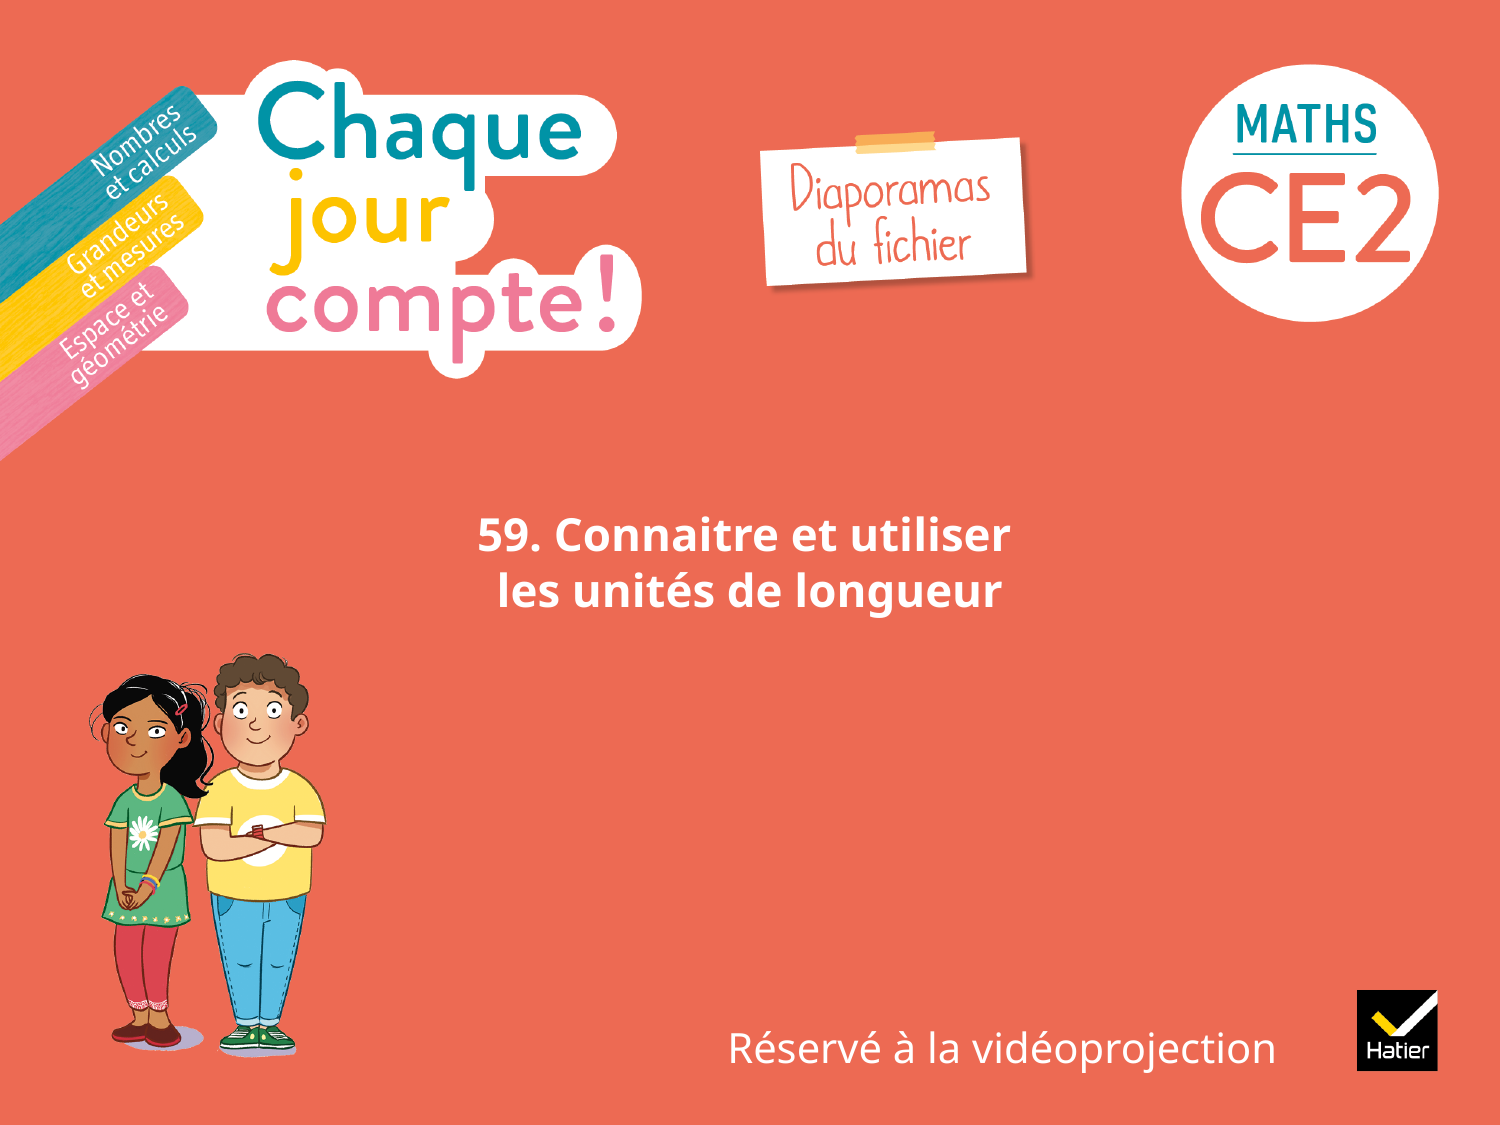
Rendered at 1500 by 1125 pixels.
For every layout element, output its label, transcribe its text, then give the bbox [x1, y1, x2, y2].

title 59. Connaitre et utiliser les unités de longueur [112, 498, 1388, 627]
picture [0, 0, 1500, 1125]
